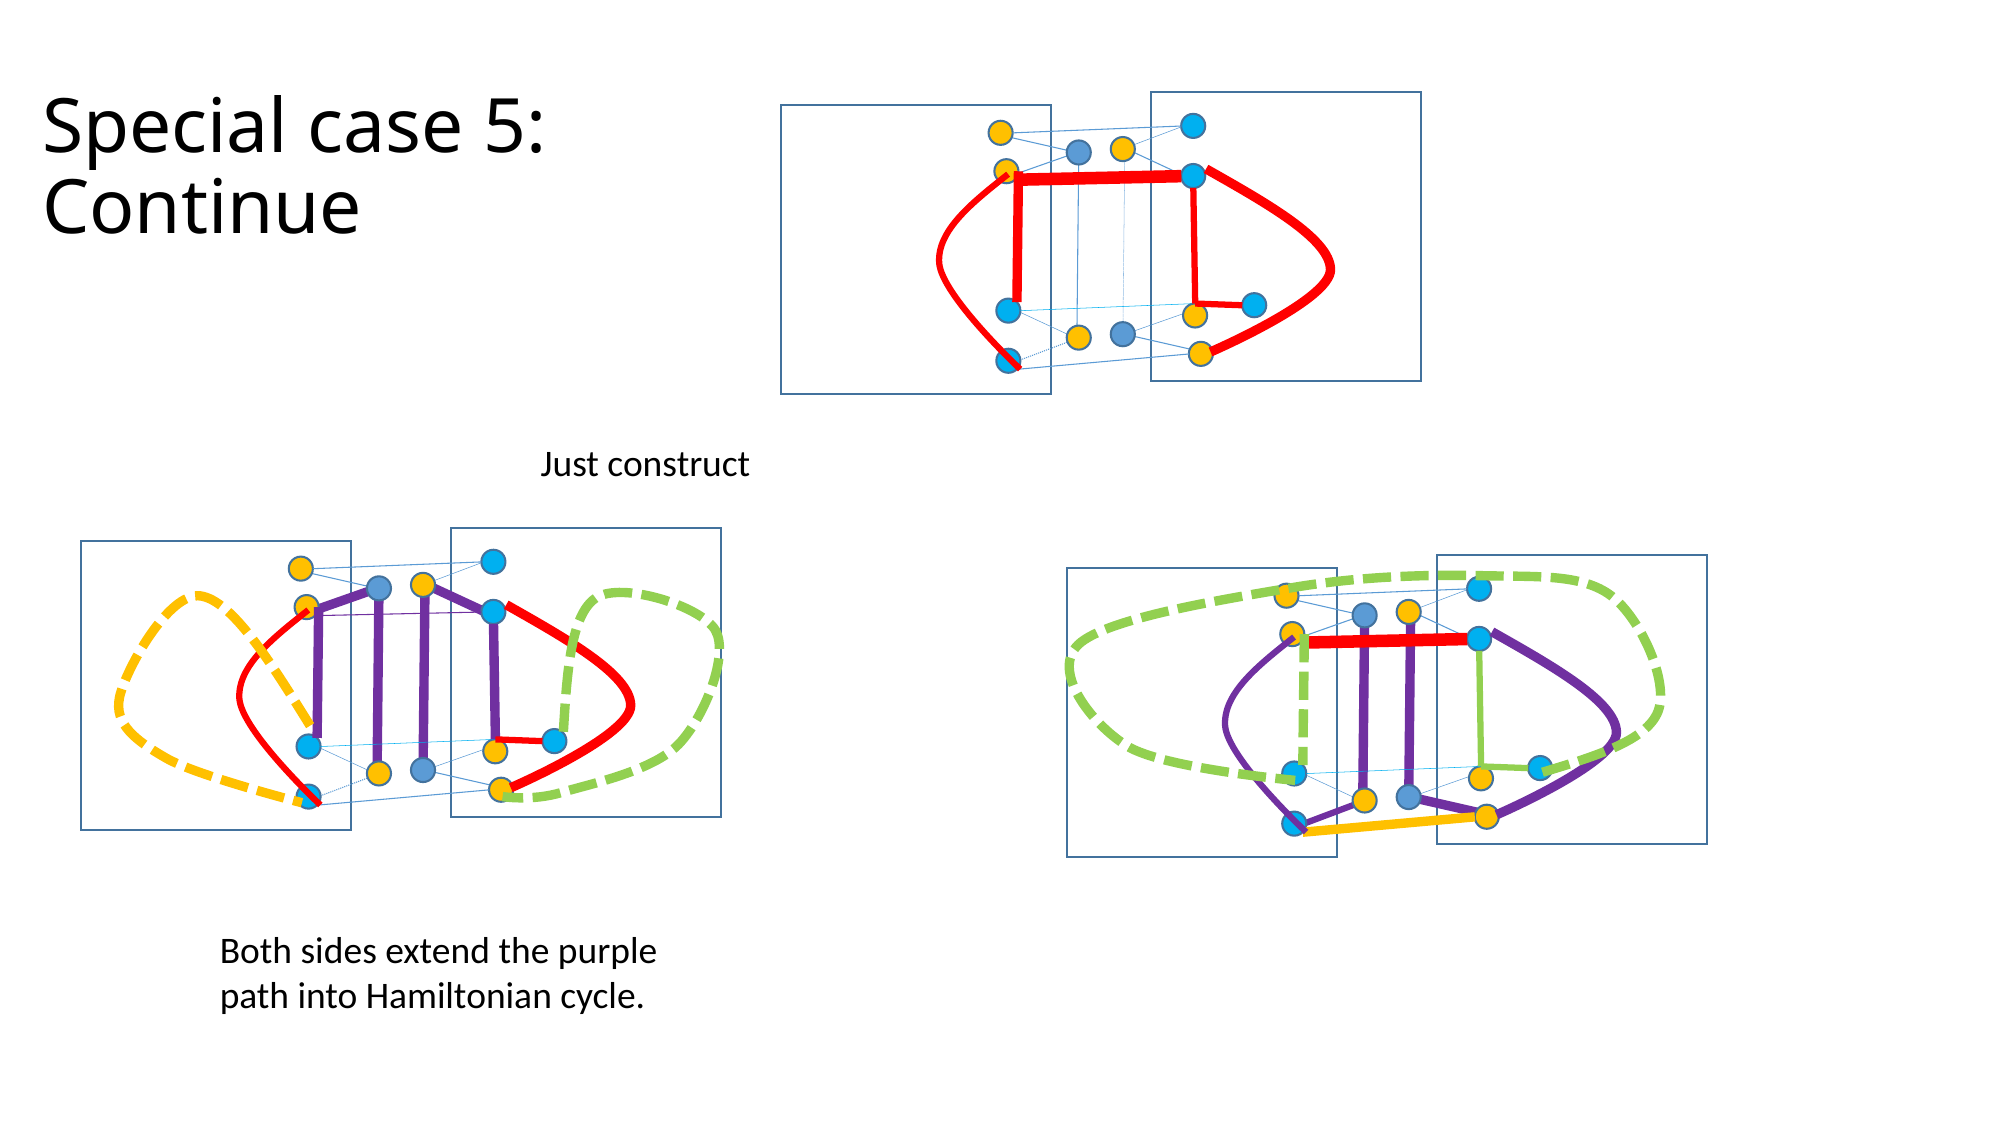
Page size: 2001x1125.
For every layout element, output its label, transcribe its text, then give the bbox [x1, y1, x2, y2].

title Special case 5: Continue [27, 60, 802, 278]
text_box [780, 92, 1421, 395]
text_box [80, 528, 721, 831]
text_box Both sides extend the purple path into Hamiltonian cycle. [204, 918, 722, 1024]
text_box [1066, 555, 1707, 858]
text_box Just construct [525, 431, 1434, 491]
